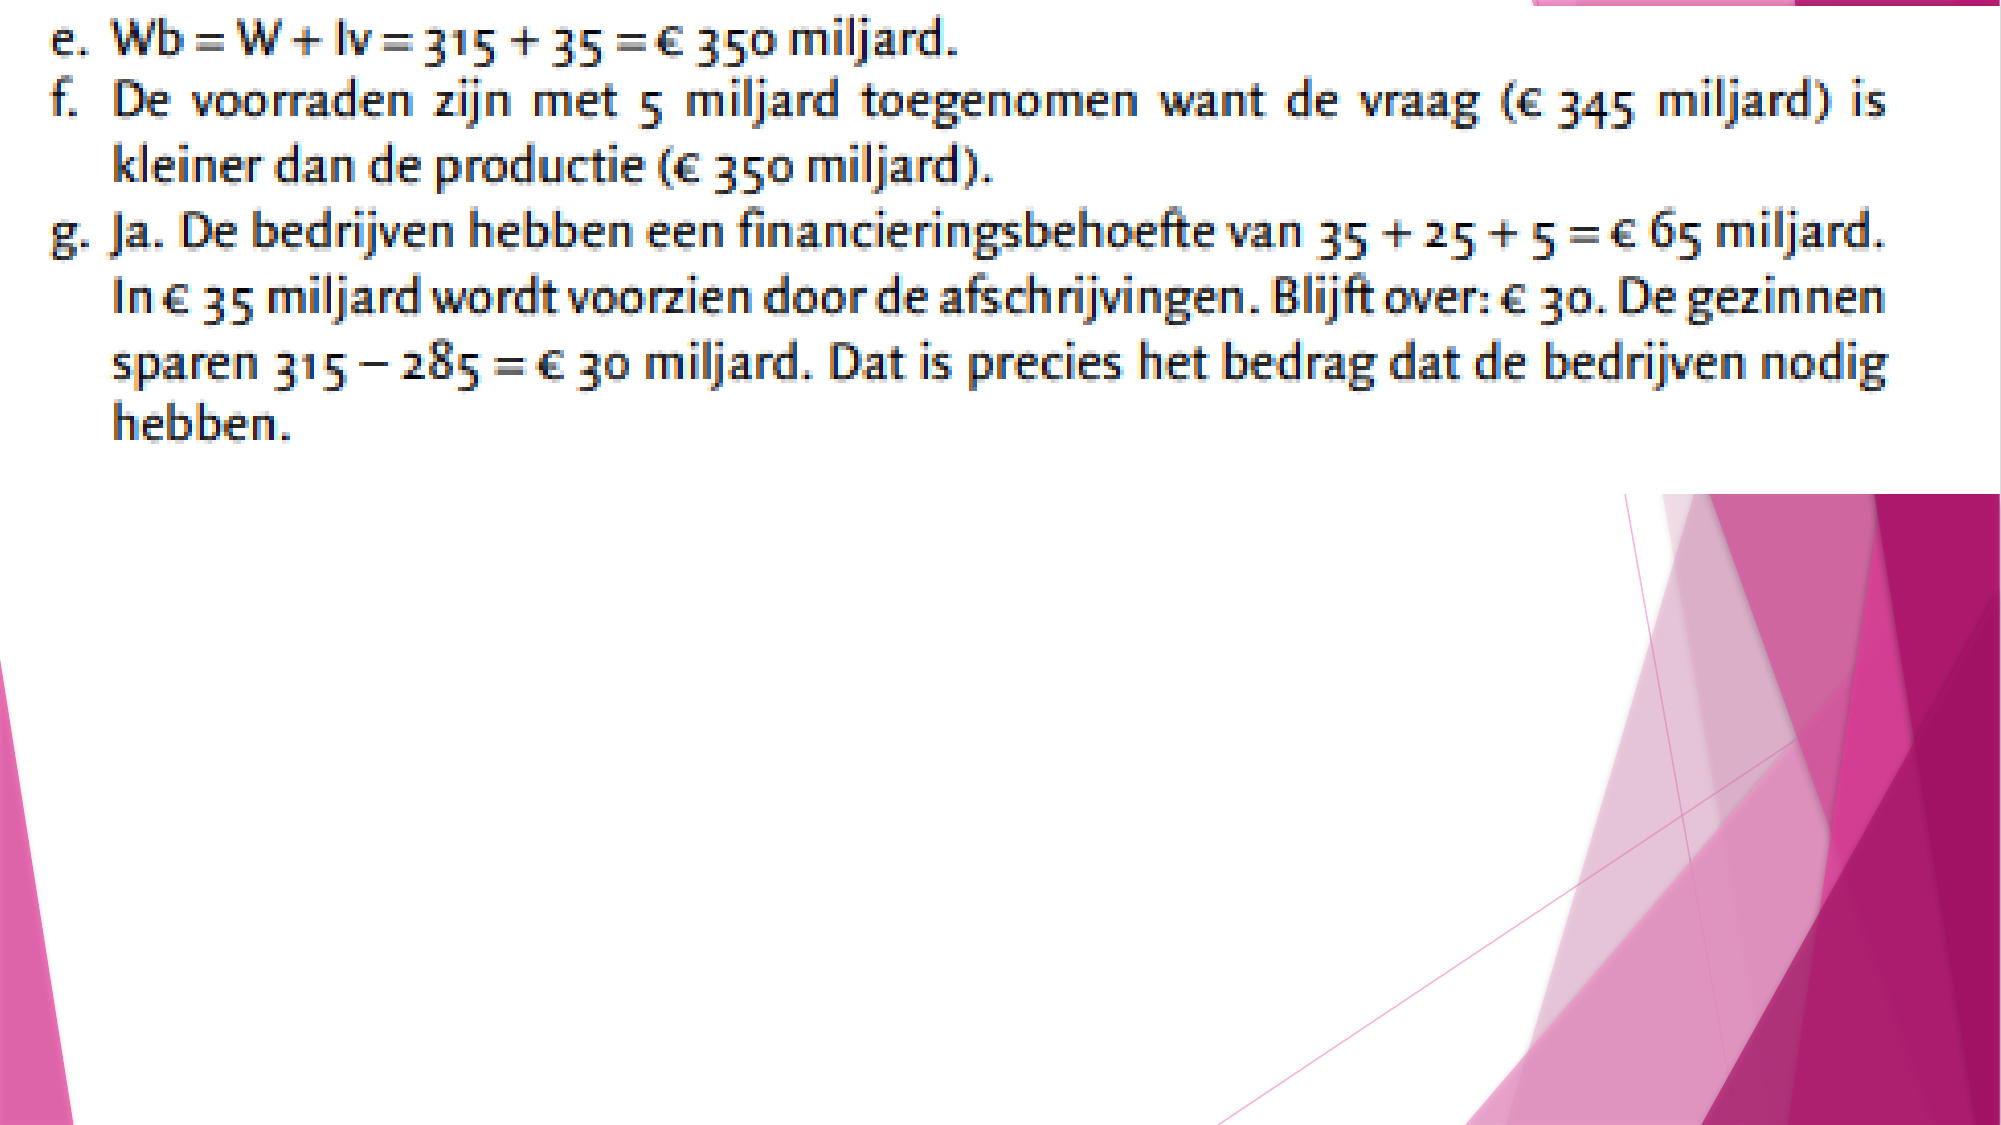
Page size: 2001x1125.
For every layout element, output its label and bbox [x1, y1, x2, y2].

picture [0, 6, 2000, 495]
